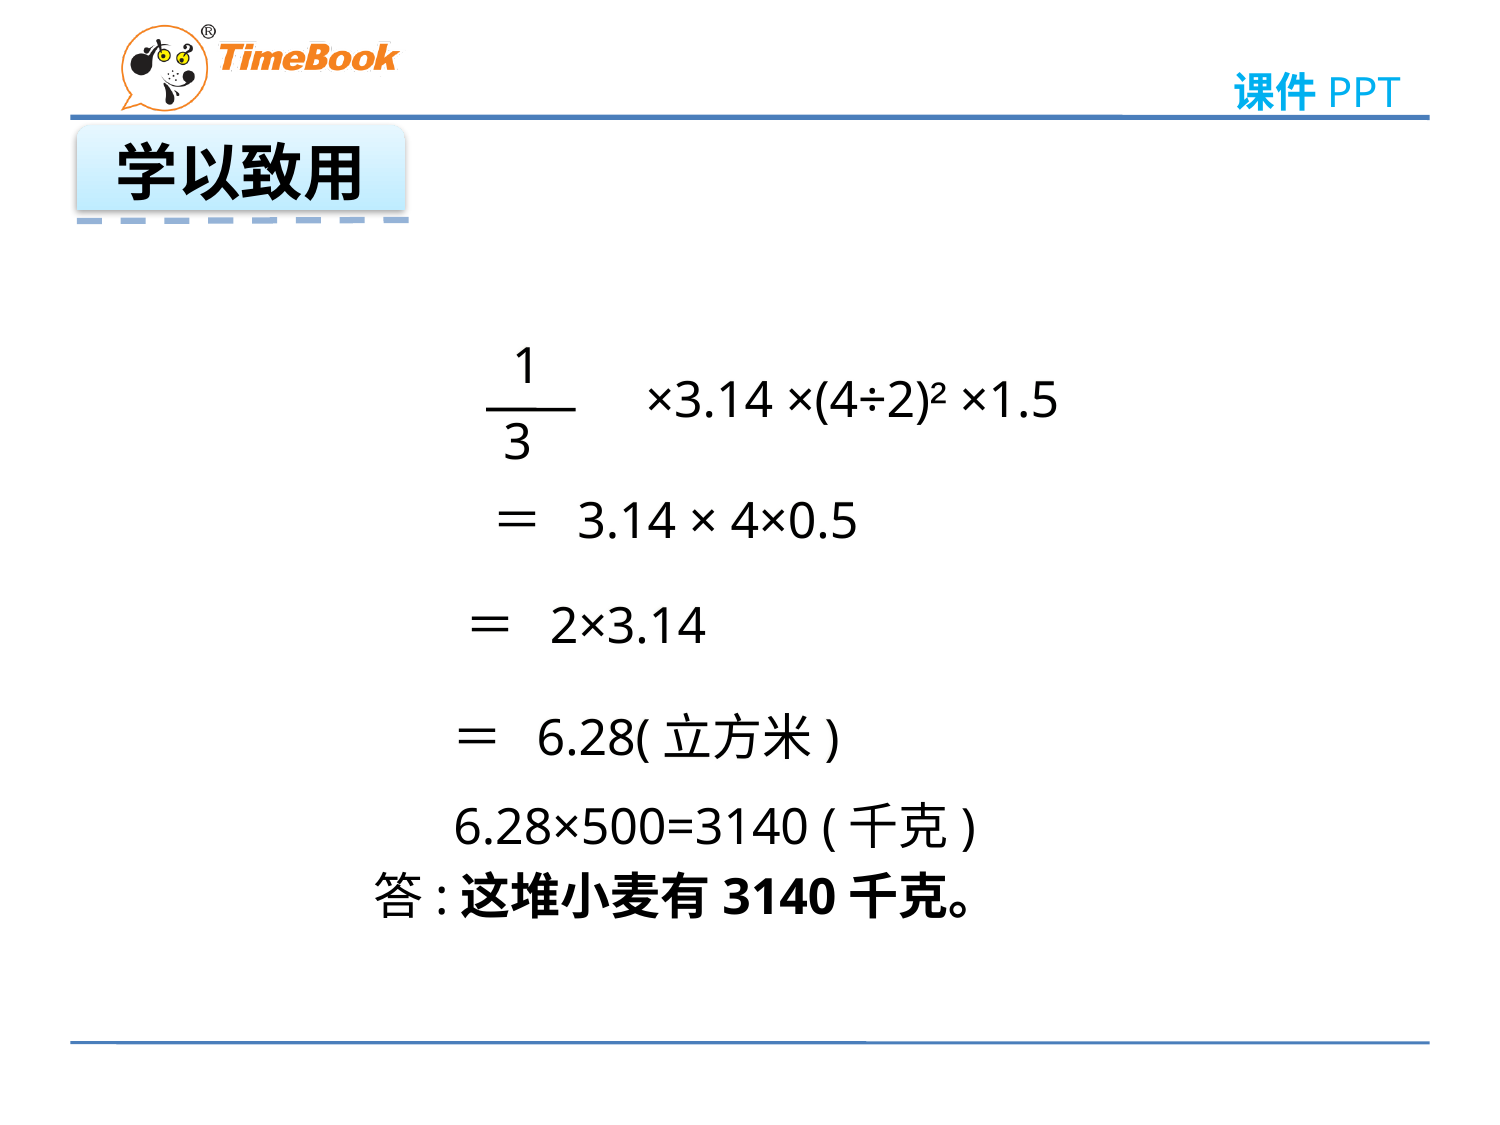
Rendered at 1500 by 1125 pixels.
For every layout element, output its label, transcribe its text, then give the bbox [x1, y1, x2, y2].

picture [118, 22, 408, 113]
text_box 学以致用 [76, 124, 406, 212]
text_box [330, 326, 1141, 774]
text_box 6.28×500=3140 (千克) 答:这堆小麦有3140千克。 [87, 786, 1413, 1059]
